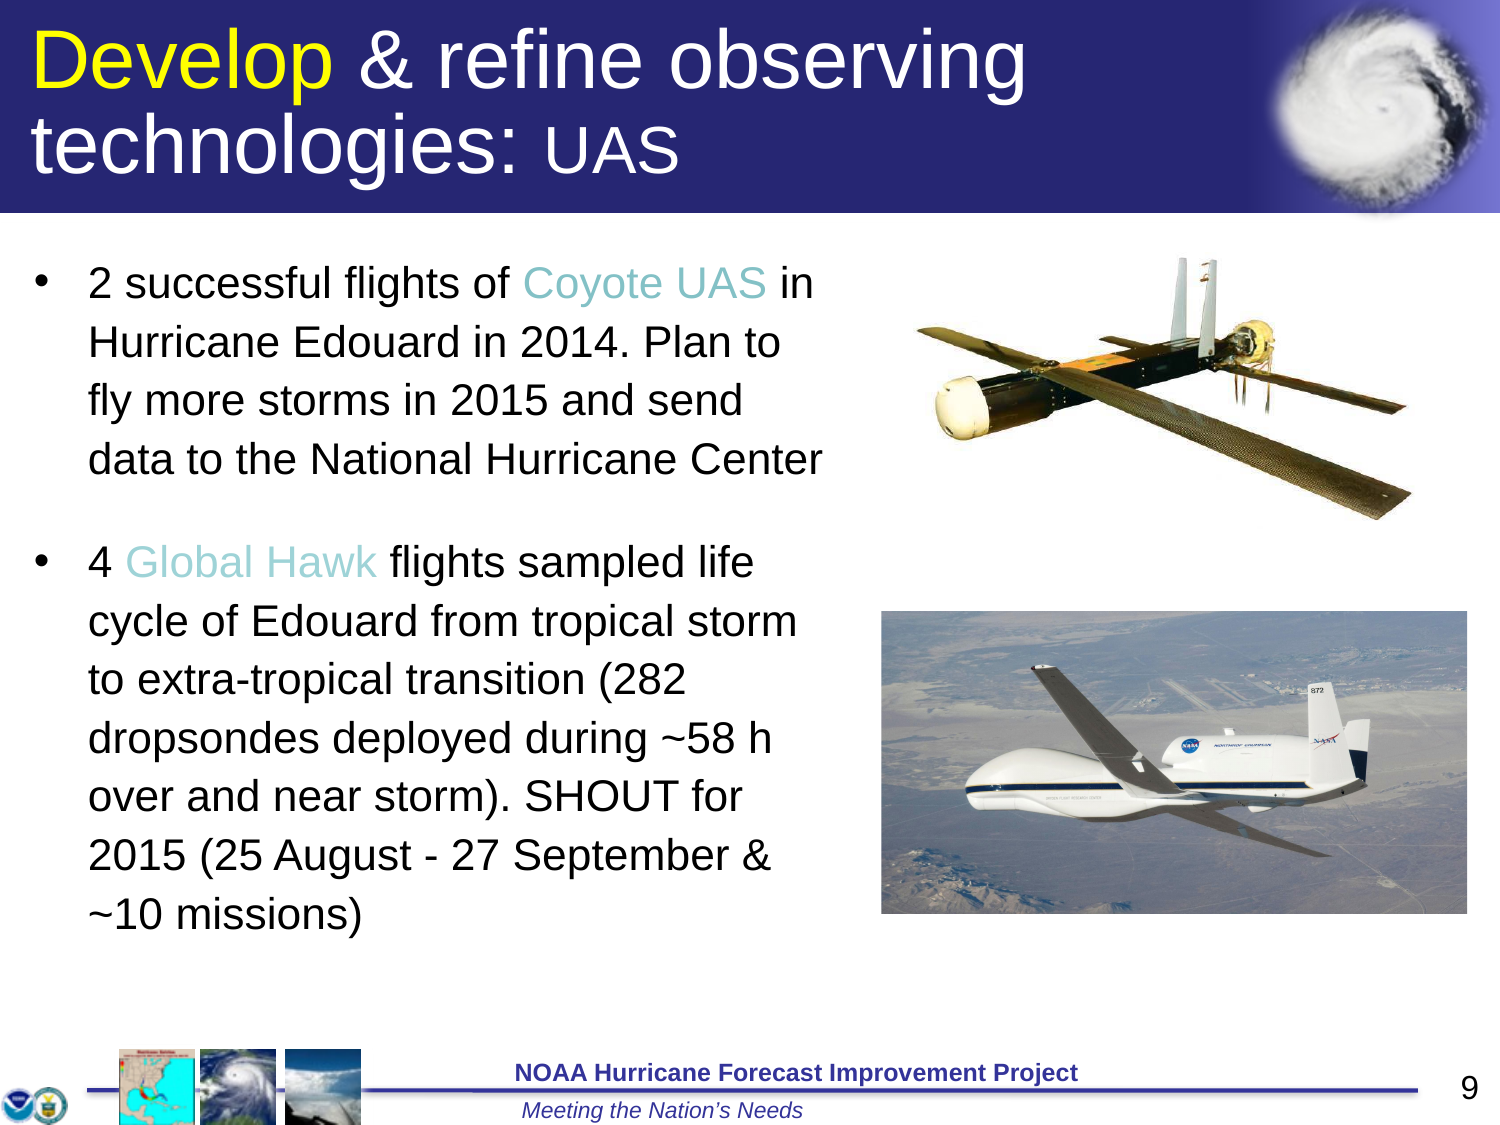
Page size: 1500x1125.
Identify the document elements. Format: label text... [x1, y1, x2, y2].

picture [119, 1049, 195, 1125]
list 2 successful flights of Coyote UAS in Hurricane Edouard in 2014. Plan to fly more storms in 2015 and send data to the National Hurricane Center 4 Global Hawk flights sampled life cycle of Edouard from tropical storm to extra-tropical transition (282 dropsondes deployed during ~58 h over and near storm). SHOUT for 2015 (25 August - 27 September & ~10 missions) [18, 240, 841, 1006]
picture [285, 1049, 361, 1125]
picture [1353, 16, 1473, 201]
picture [881, 610, 1468, 914]
text_box Develop & refine observing technologies: UAS [0, 0, 1353, 218]
picture [0, 1087, 68, 1125]
picture [200, 1049, 276, 1125]
picture [912, 252, 1420, 529]
